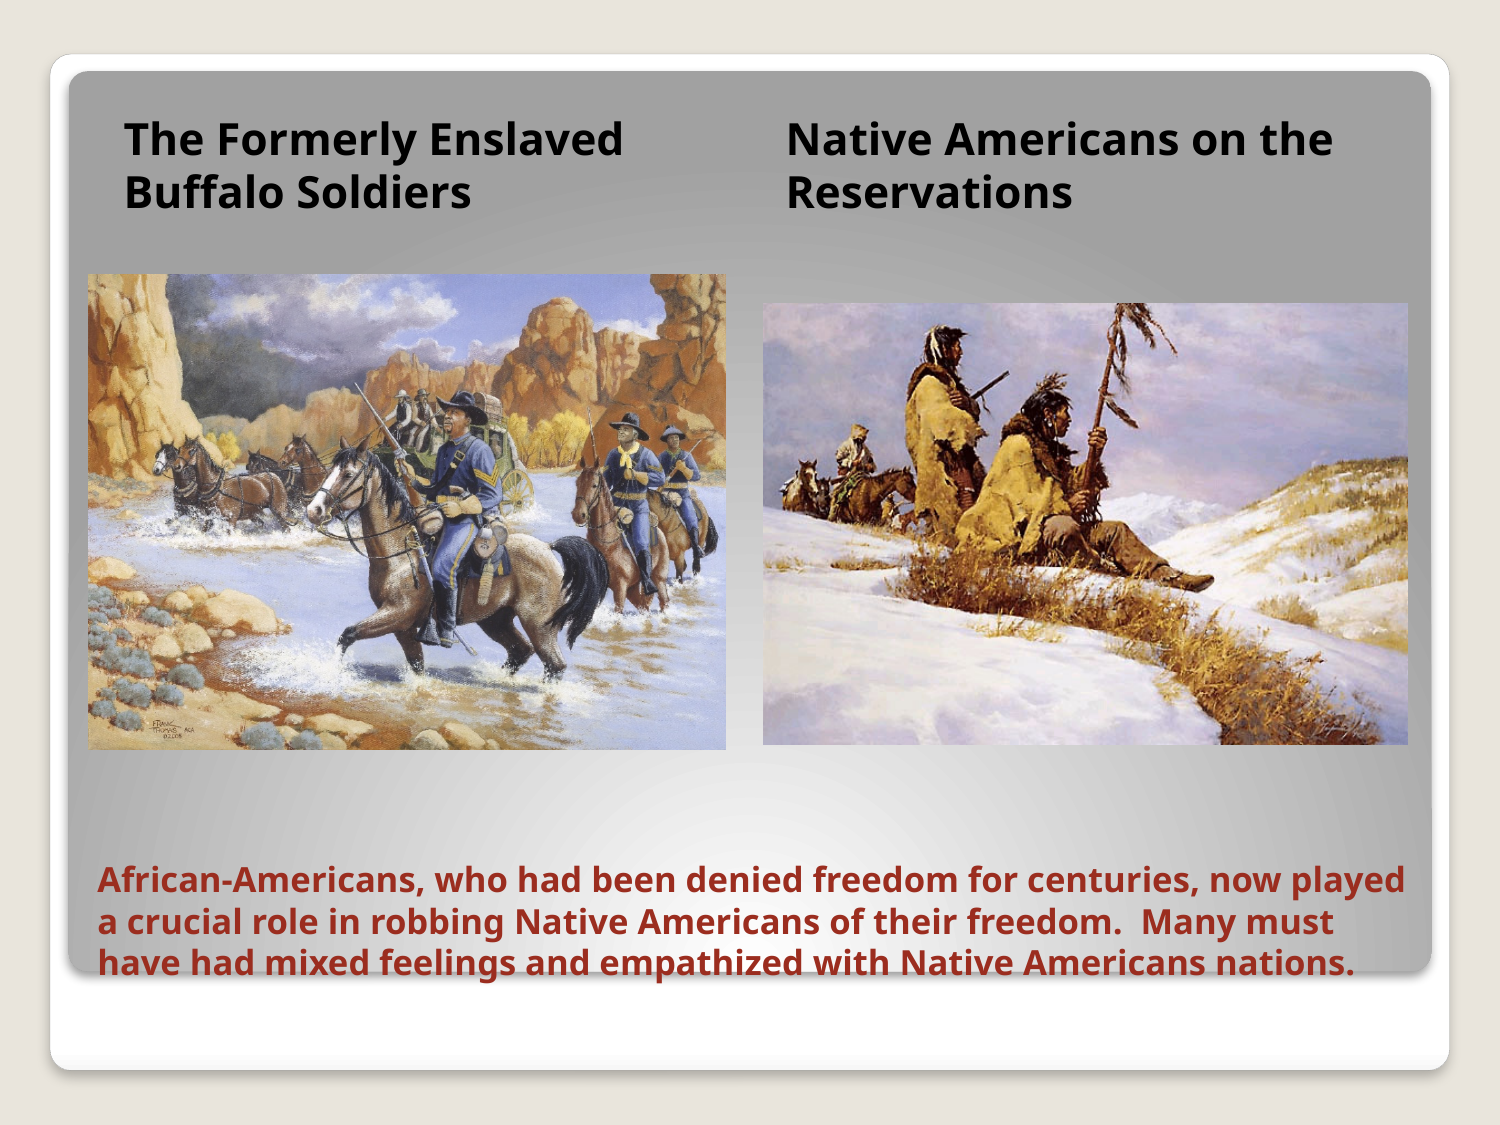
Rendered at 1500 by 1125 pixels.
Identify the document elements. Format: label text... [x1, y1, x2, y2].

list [762, 302, 1409, 745]
list Native Americans on the Reservations [763, 95, 1409, 225]
list The Formerly Enslaved Buffalo Soldiers [99, 95, 745, 225]
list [88, 274, 726, 751]
title African-Americans, who had been denied freedom for centuries, now played a crucial role in robbing Native Americans of their freedom. Many must have had mixed feelings and empathized with Native Americans nations. [82, 817, 1425, 990]
